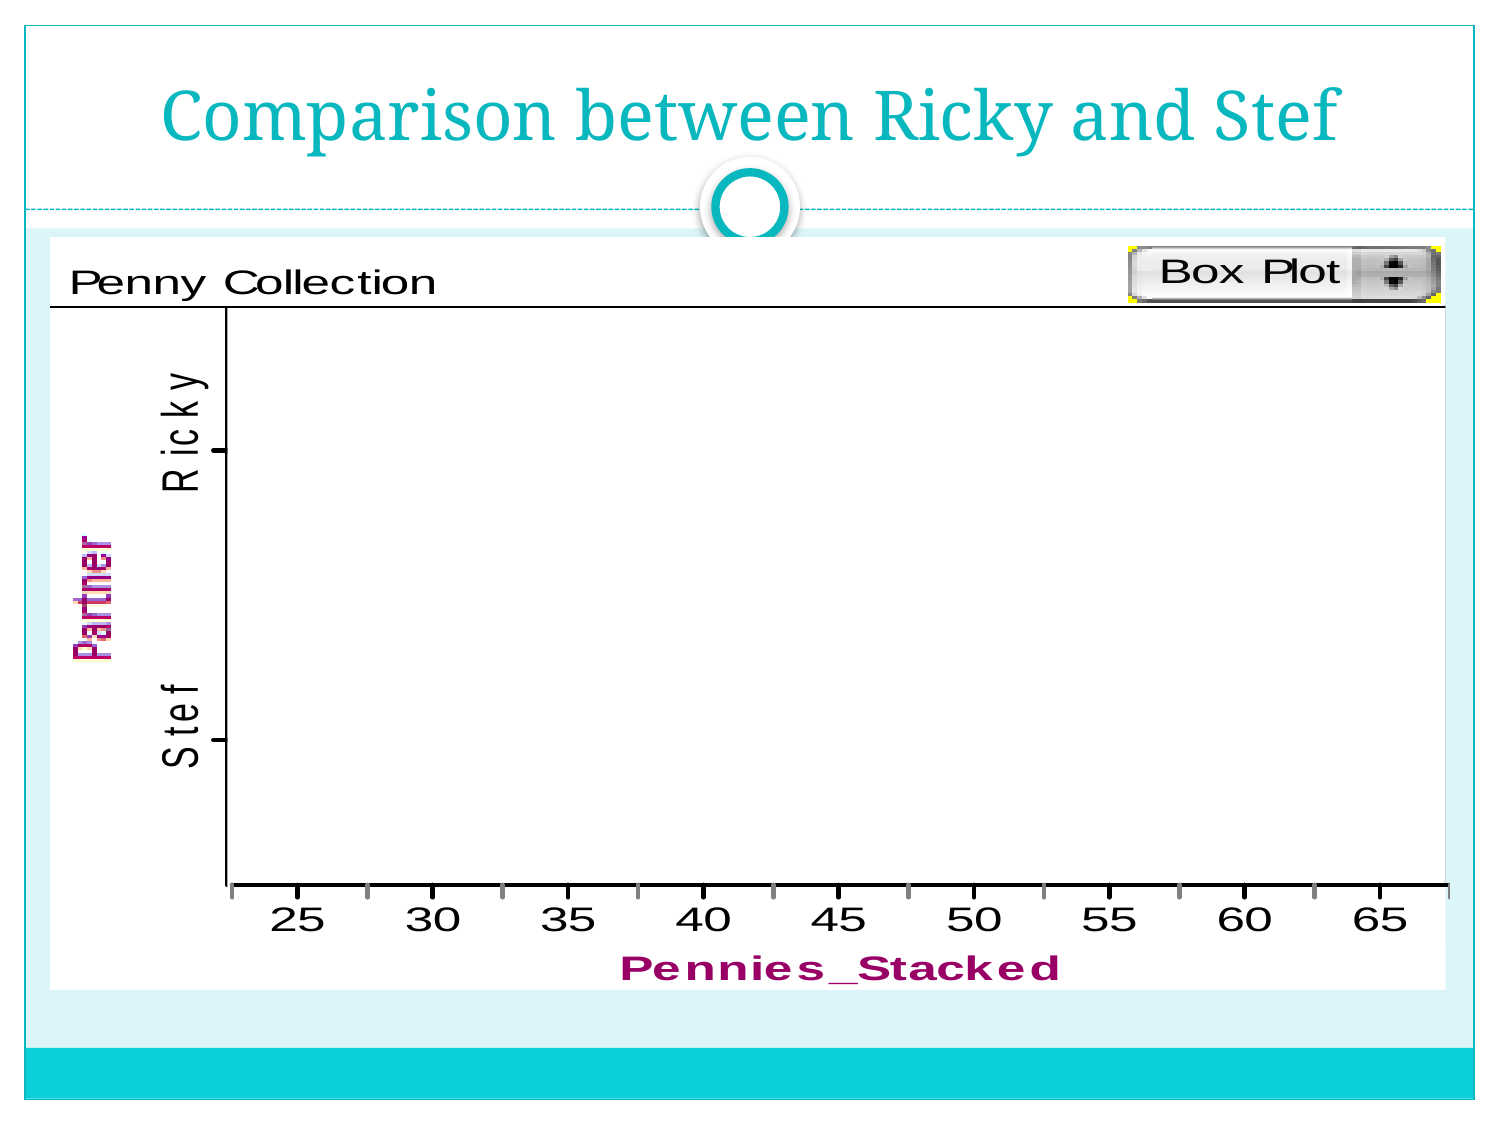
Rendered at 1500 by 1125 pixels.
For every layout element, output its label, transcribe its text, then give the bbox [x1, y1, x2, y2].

title Comparison between Ricky and Stef [49, 37, 1450, 162]
picture [49, 237, 1451, 994]
